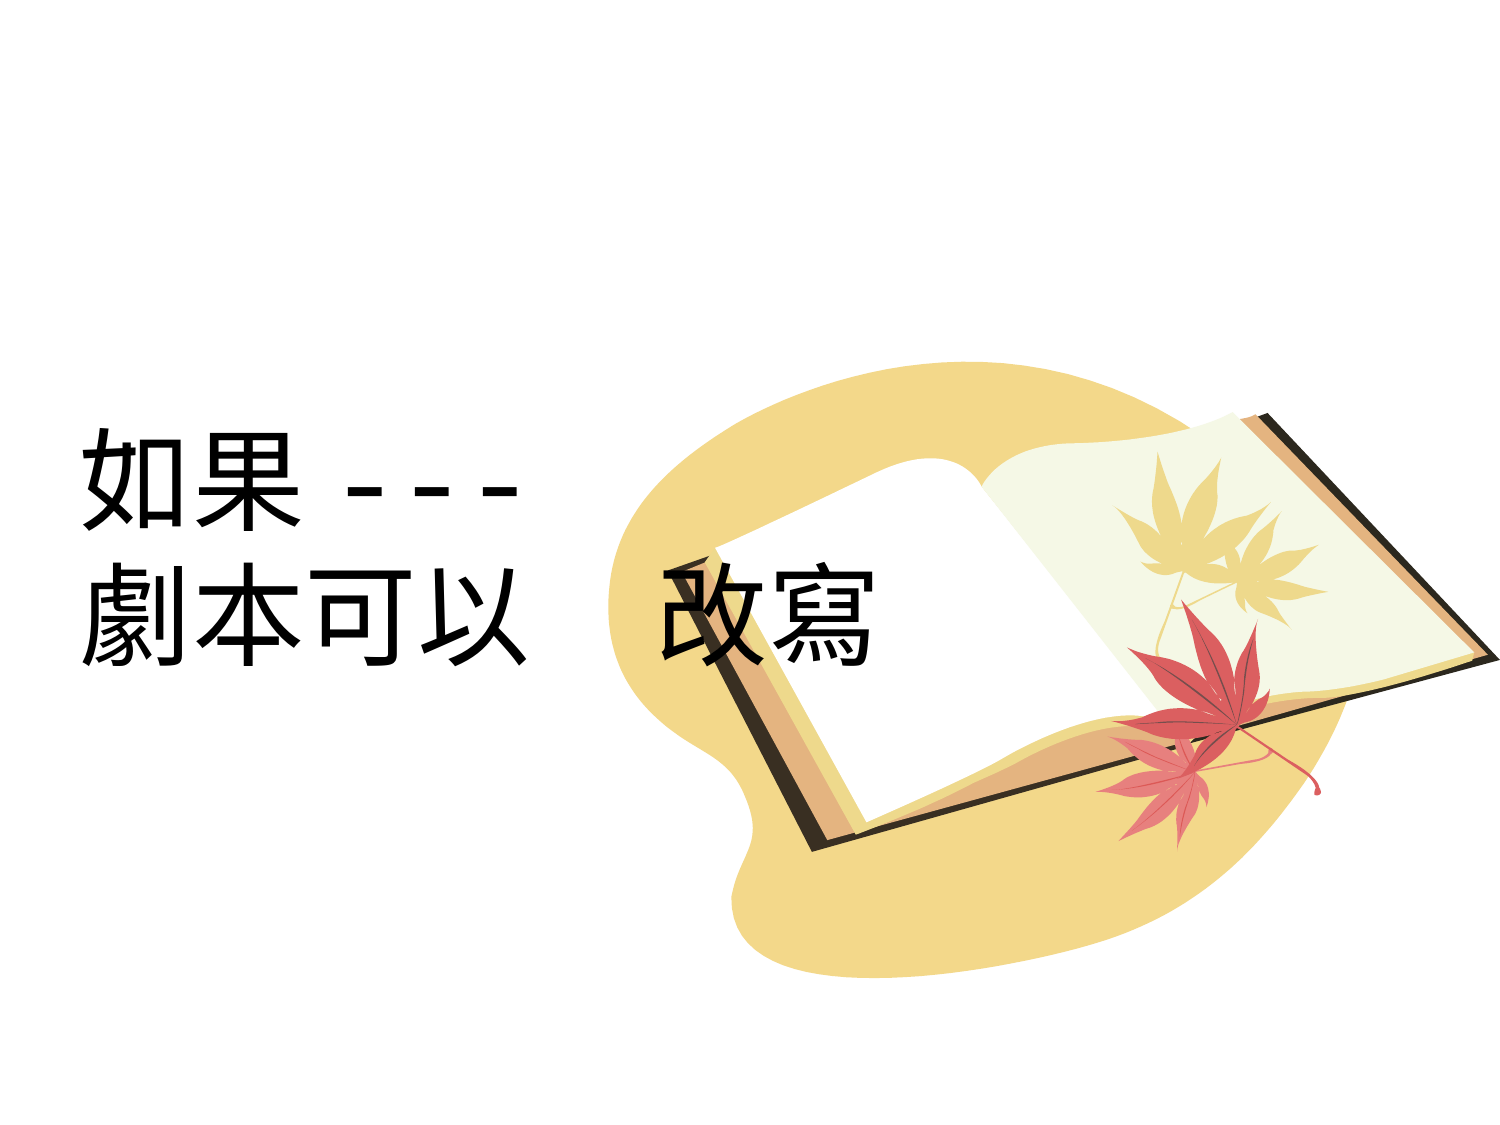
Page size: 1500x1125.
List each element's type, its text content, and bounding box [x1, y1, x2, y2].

picture [608, 361, 1500, 979]
text_box 如果--- 劇本可以 改寫 [64, 326, 1105, 763]
